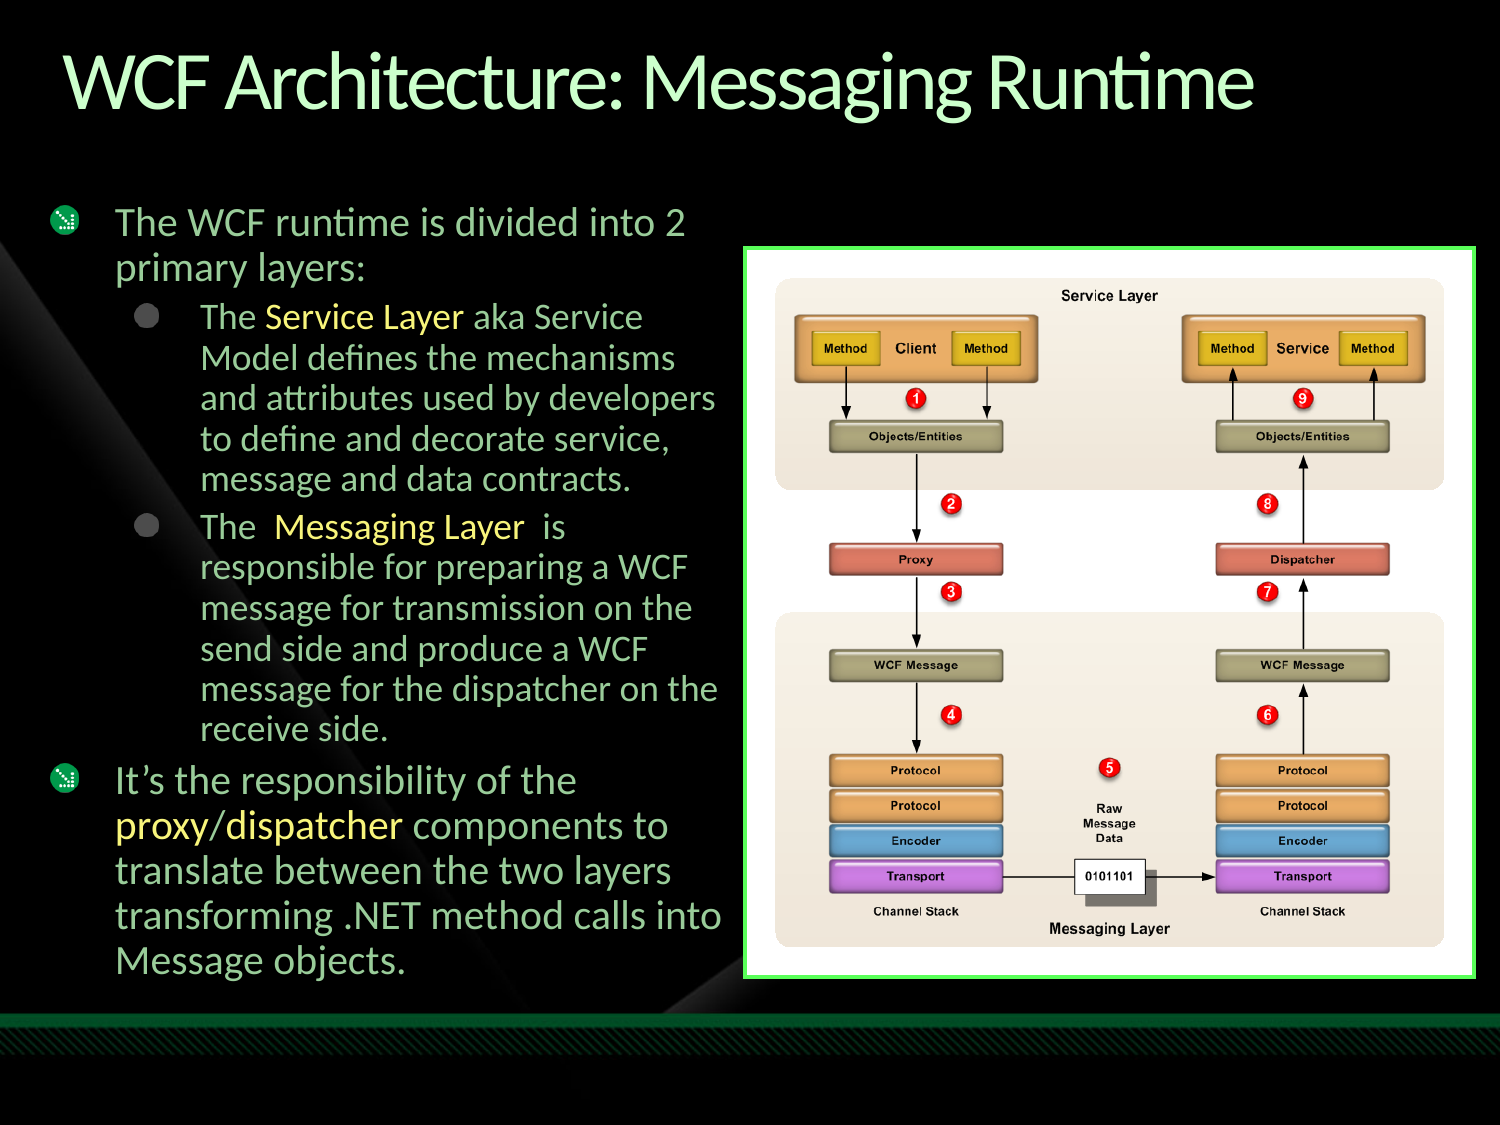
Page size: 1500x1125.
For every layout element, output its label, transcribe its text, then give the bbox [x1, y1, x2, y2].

picture [0, 0, 1500, 1125]
title WCF Architecture: Messaging Runtime [62, 37, 1438, 129]
list The WCF runtime is divided into 2 primary layers: The Service Layer aka Service Model defines the mechanisms and attributes used by developers to define and decorate service, message and data contracts. The Messaging Layer is responsible for preparing a WCF message for transmission on the send side and produce a WCF message for the dispatcher on the receive side. It’s the responsibility of the proxy/dispatcher components to translate between the two layers transforming .NET method calls into Message objects. [50, 200, 725, 1038]
